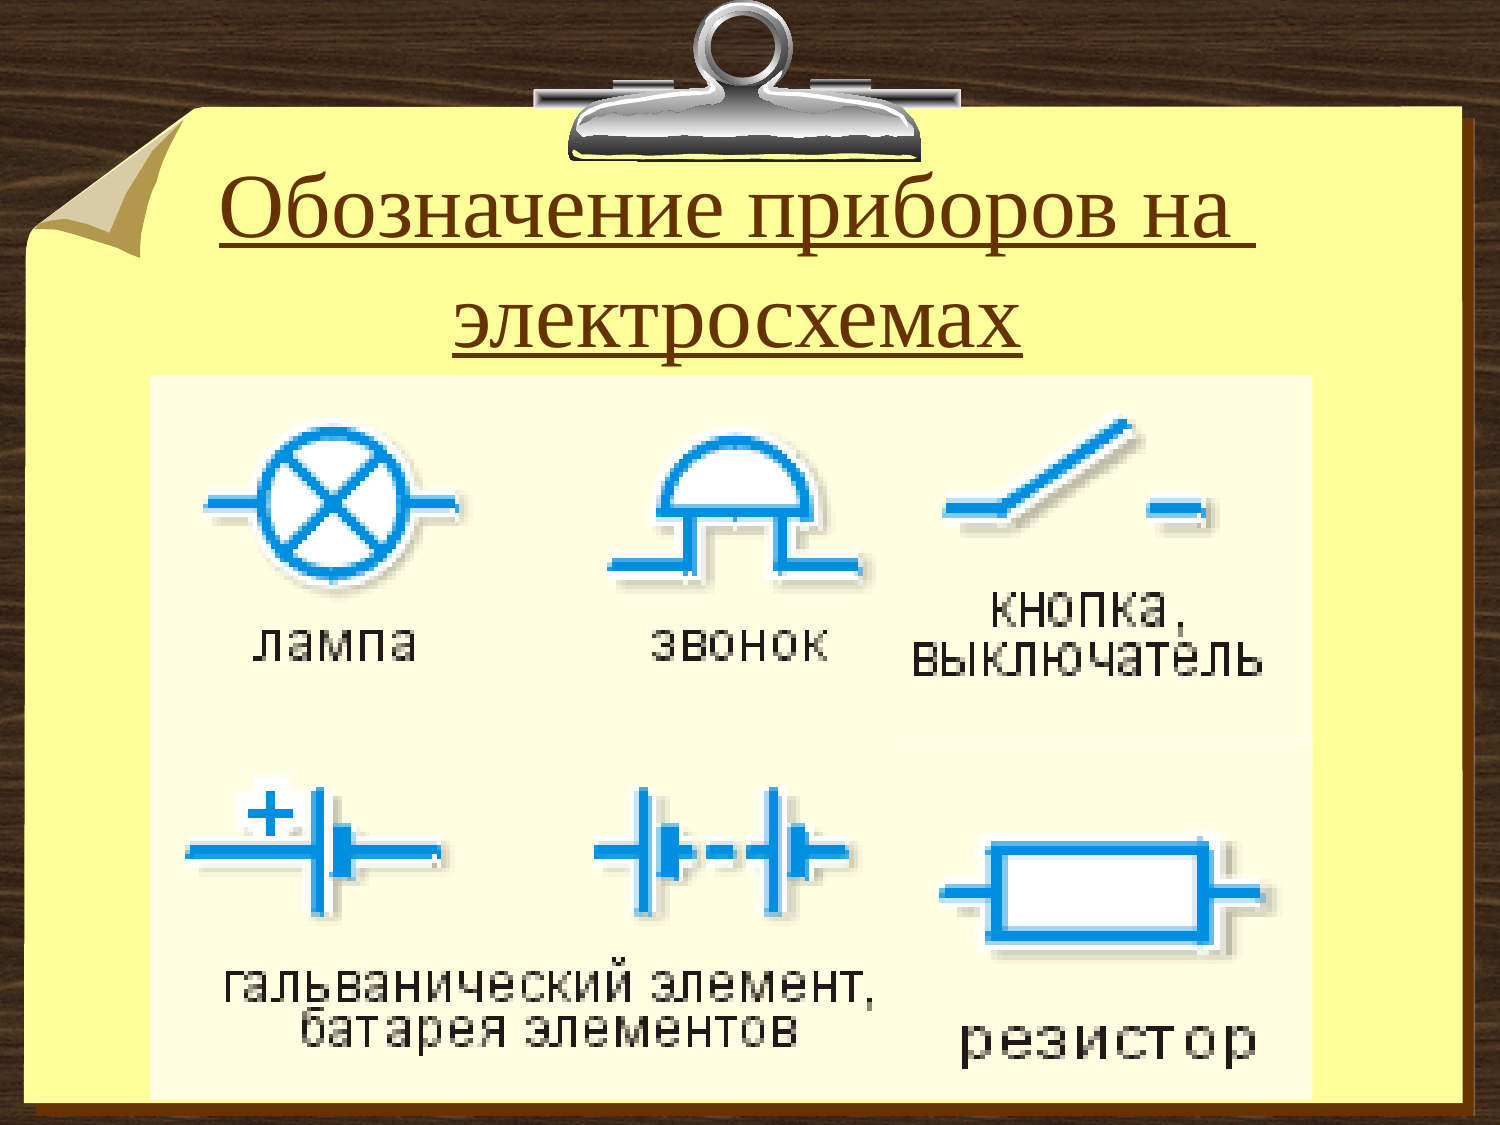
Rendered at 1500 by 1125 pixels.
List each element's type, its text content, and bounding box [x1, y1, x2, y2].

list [149, 374, 898, 1101]
picture [0, 0, 1500, 1125]
picture [710, 15, 775, 78]
title Обозначение приборов на электросхемах [74, 162, 1401, 351]
picture [899, 374, 1313, 1101]
